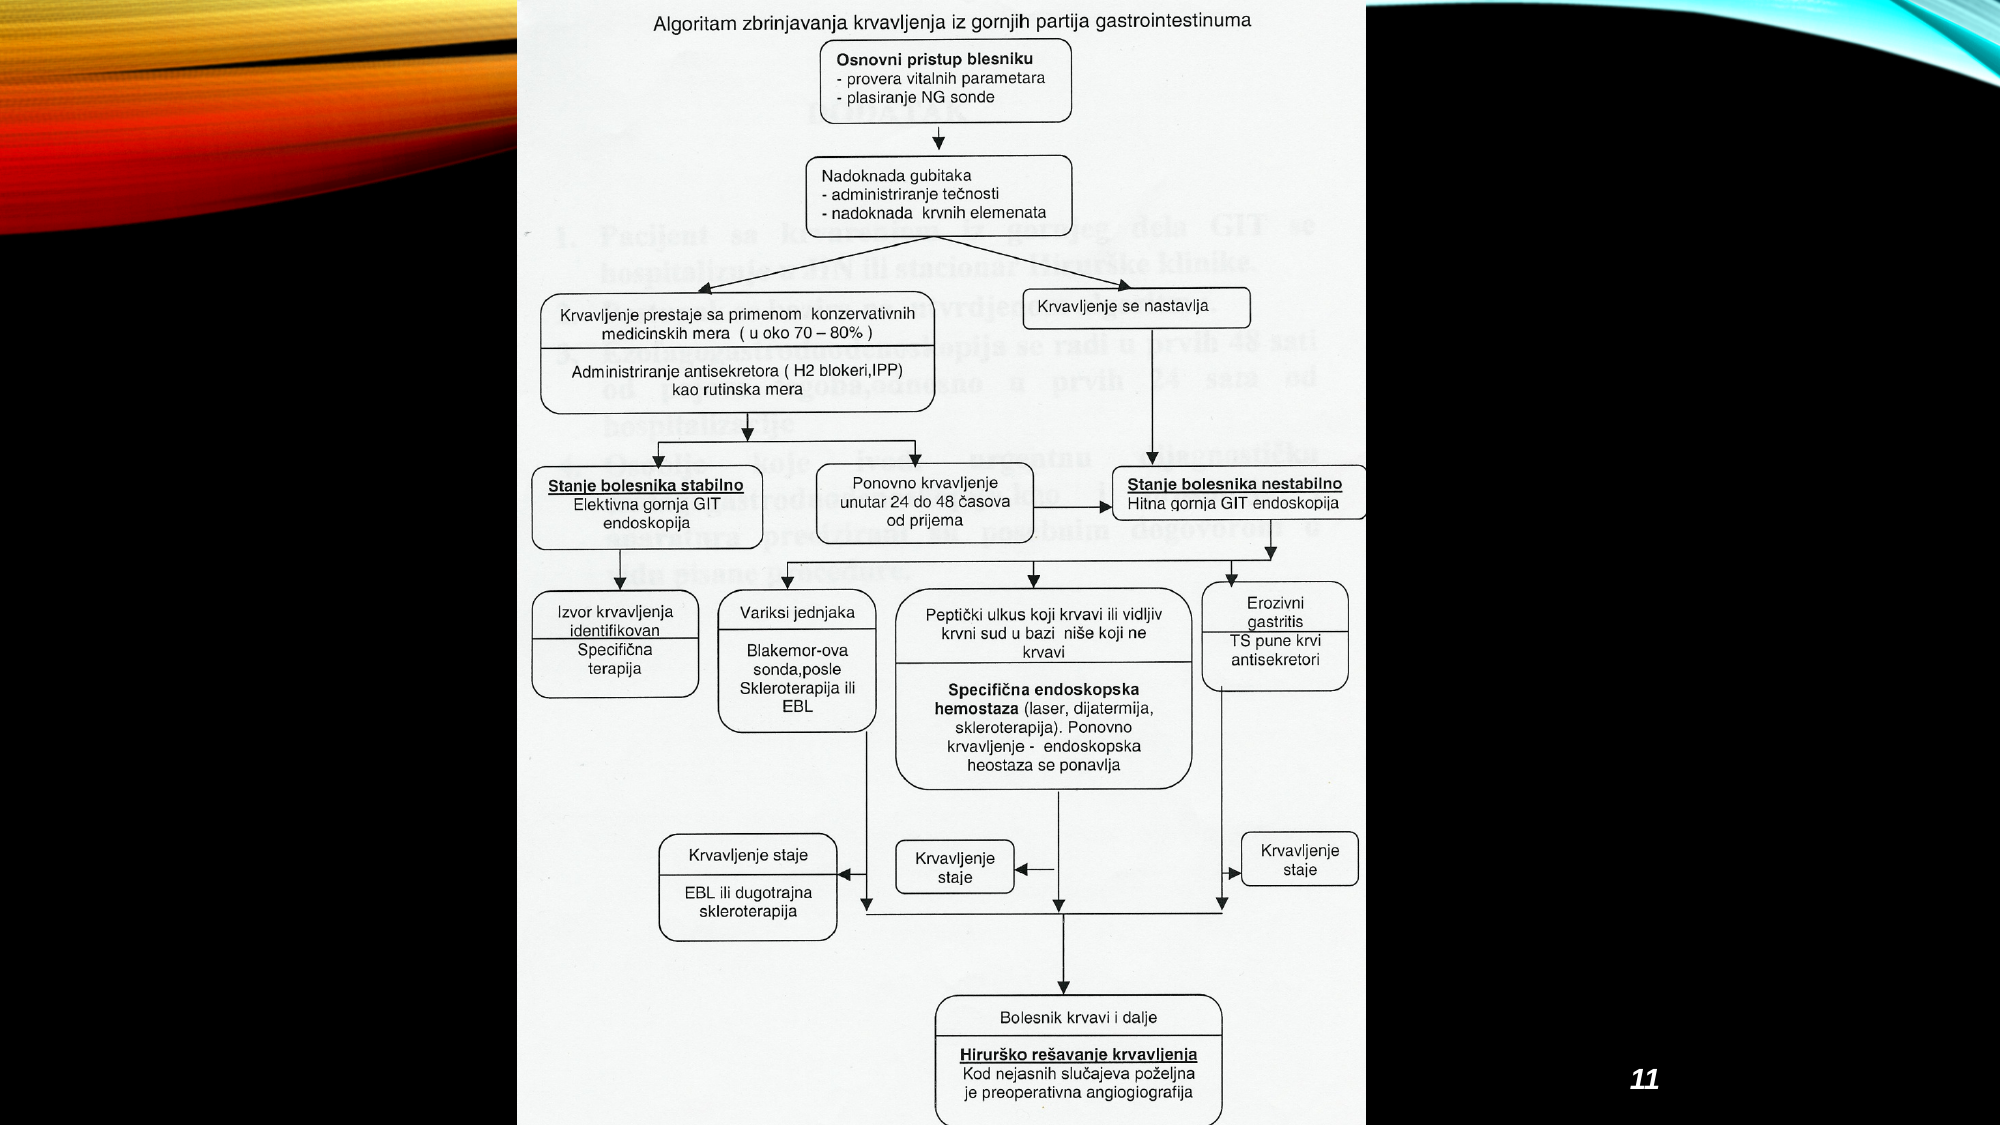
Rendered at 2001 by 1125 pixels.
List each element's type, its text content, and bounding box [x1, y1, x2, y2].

picture [0, 0, 2000, 1125]
text_box 11 [1366, 1024, 1675, 1103]
